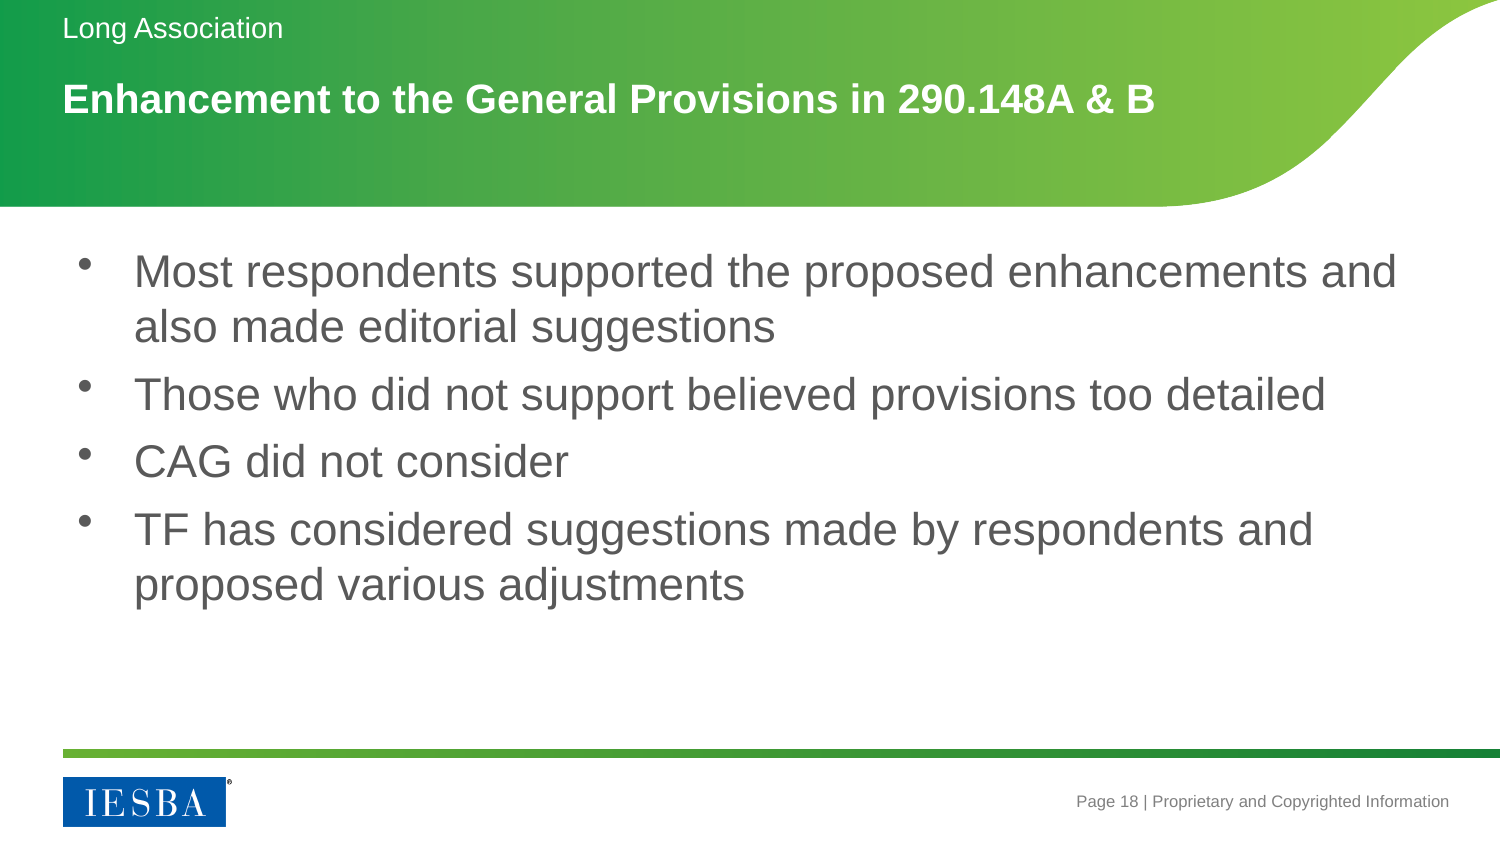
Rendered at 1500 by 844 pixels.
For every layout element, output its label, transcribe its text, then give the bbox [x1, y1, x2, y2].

picture [63, 777, 232, 827]
title Enhancement to the General Provisions in 290.148A & B [62, 71, 1300, 122]
picture [0, 0, 1500, 207]
subtitle Long Association [62, 9, 500, 38]
list Most respondents supported the proposed enhancements and also made editorial suggestions Those who did not support believed provisions too detailed CAG did not consider TF has considered suggestions made by respondents and proposed various adjustments [62, 234, 1450, 694]
